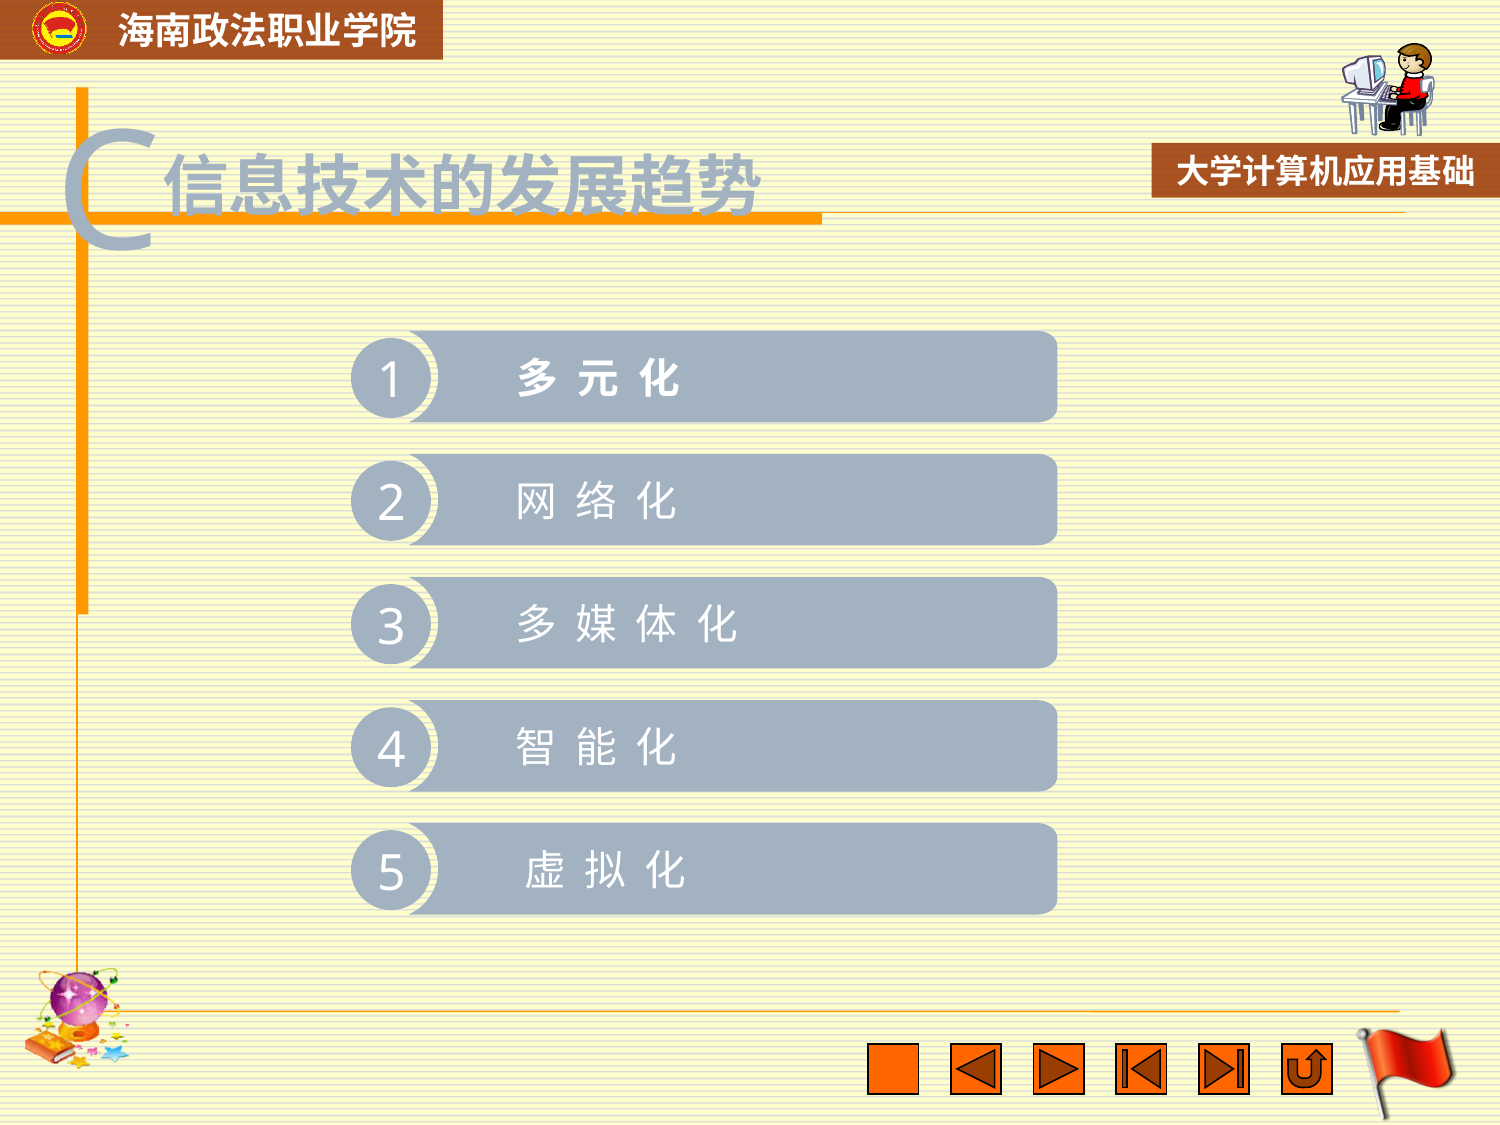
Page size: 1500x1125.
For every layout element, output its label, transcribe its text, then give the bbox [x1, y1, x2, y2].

text_box 2 [349, 459, 432, 542]
text_box 信息技术的发展趋势 [147, 115, 906, 232]
text_box 多 元 化 [408, 329, 1059, 424]
text_box 虚 拟 化 [408, 822, 1059, 916]
text_box 1 [349, 336, 432, 419]
text_box 智 能 化 [408, 699, 1059, 793]
text_box 4 [349, 706, 432, 789]
picture [0, 0, 1500, 1125]
text_box C [41, 95, 774, 270]
text_box 5 [349, 829, 432, 912]
text_box 多 媒 体 化 [408, 575, 1059, 670]
text_box 网 络 化 [408, 452, 1059, 547]
text_box 3 [349, 583, 432, 666]
